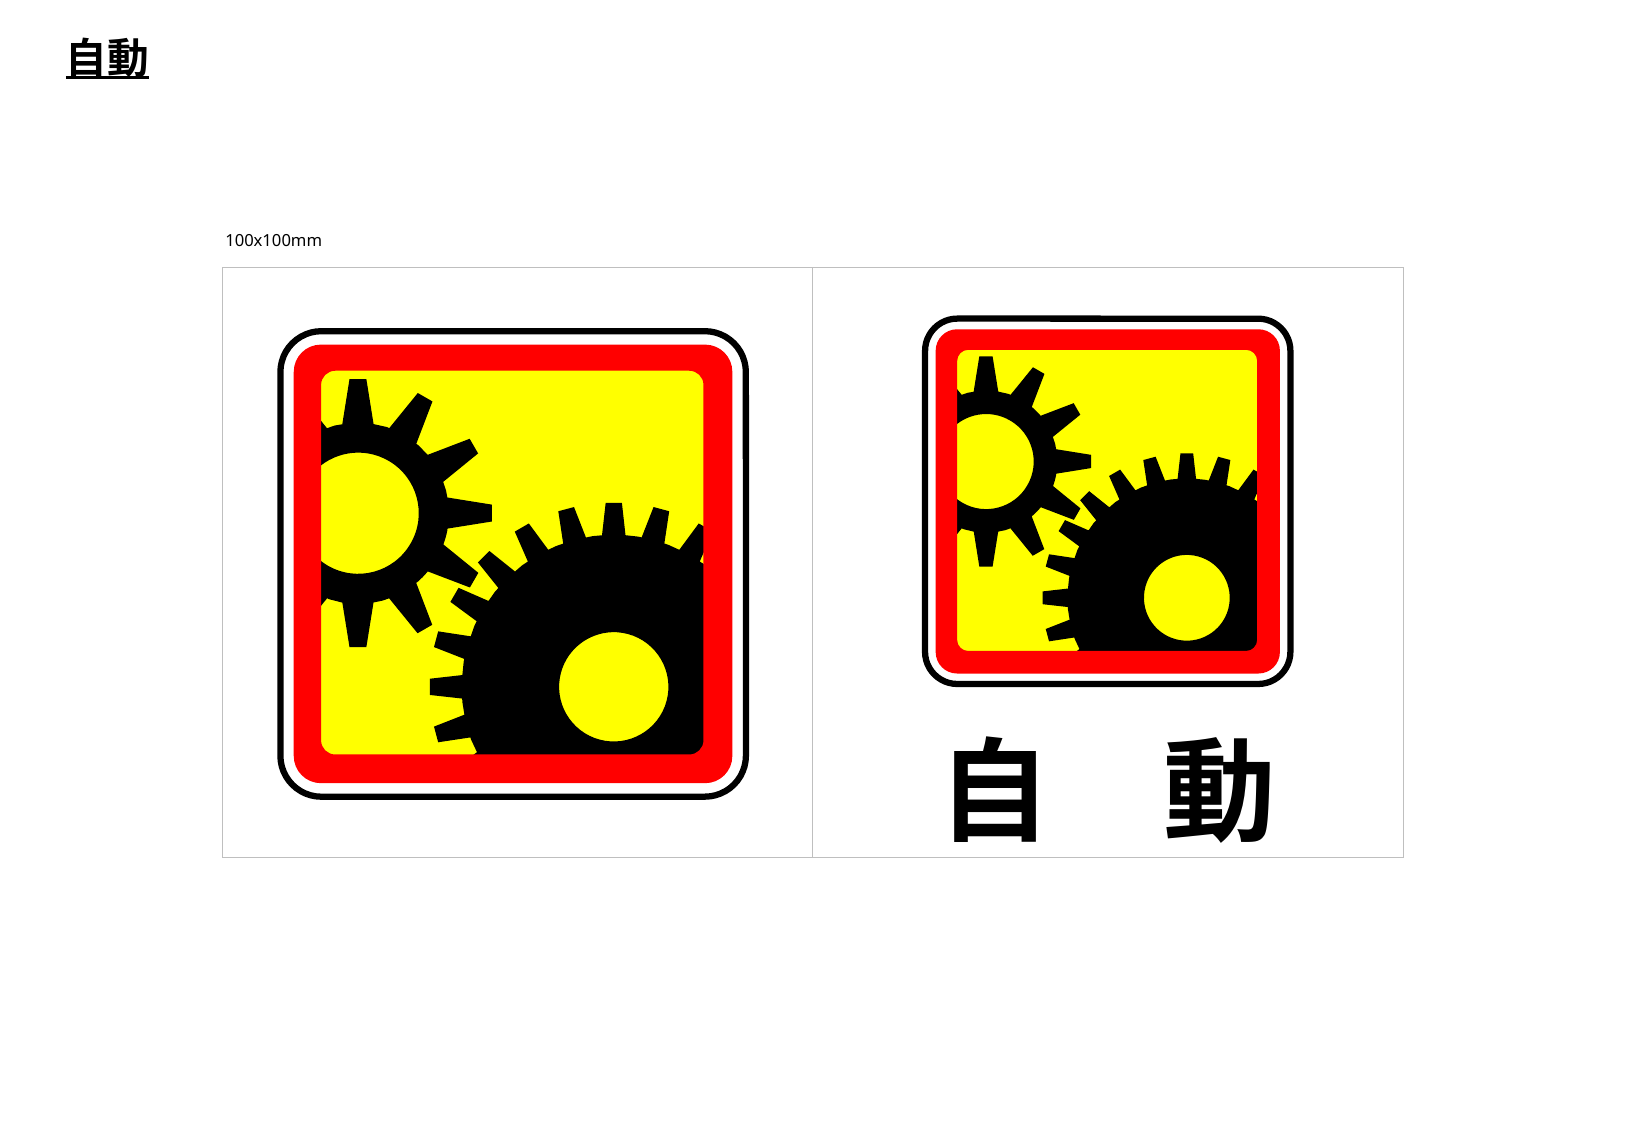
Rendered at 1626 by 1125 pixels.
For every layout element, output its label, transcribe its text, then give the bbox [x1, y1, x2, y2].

text_box 自 動 [924, 712, 1292, 863]
text_box [221, 266, 811, 859]
text_box 自動 [51, 24, 165, 89]
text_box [280, 331, 746, 797]
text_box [925, 318, 1291, 684]
text_box 100x100mm [225, 229, 323, 250]
text_box [811, 266, 1404, 859]
